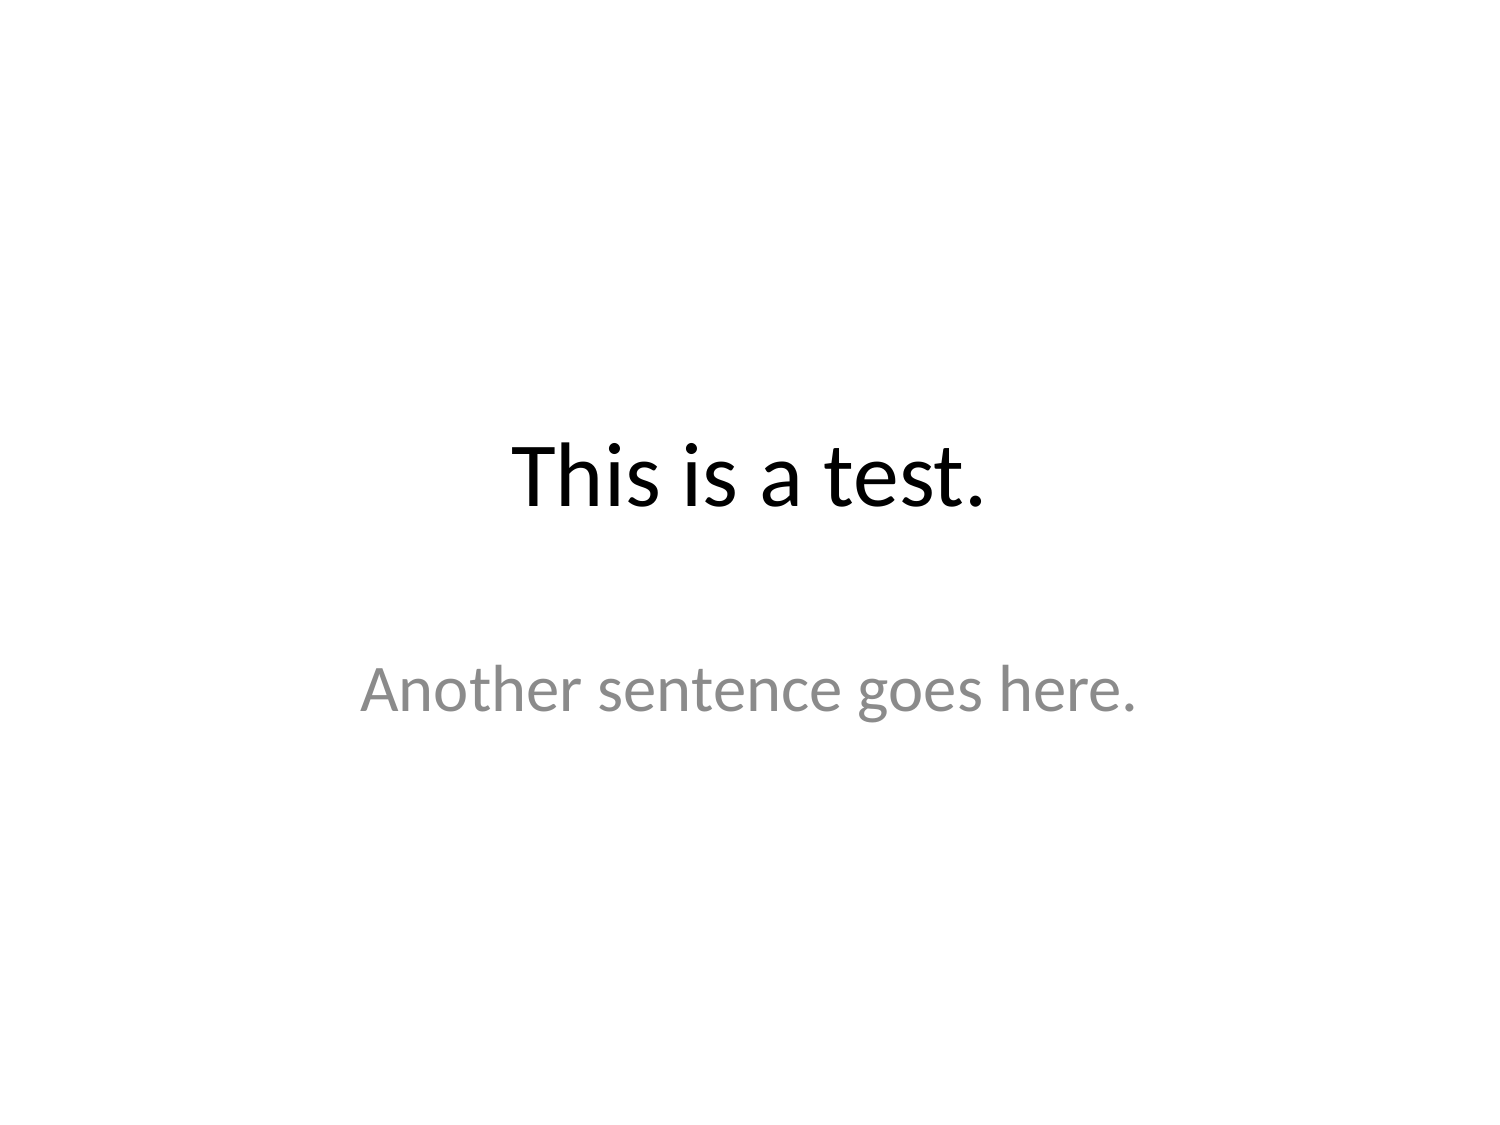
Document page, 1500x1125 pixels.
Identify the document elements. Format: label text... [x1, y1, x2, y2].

subtitle Another sentence goes here. [225, 637, 1275, 925]
title This is a test. [112, 349, 1388, 591]
